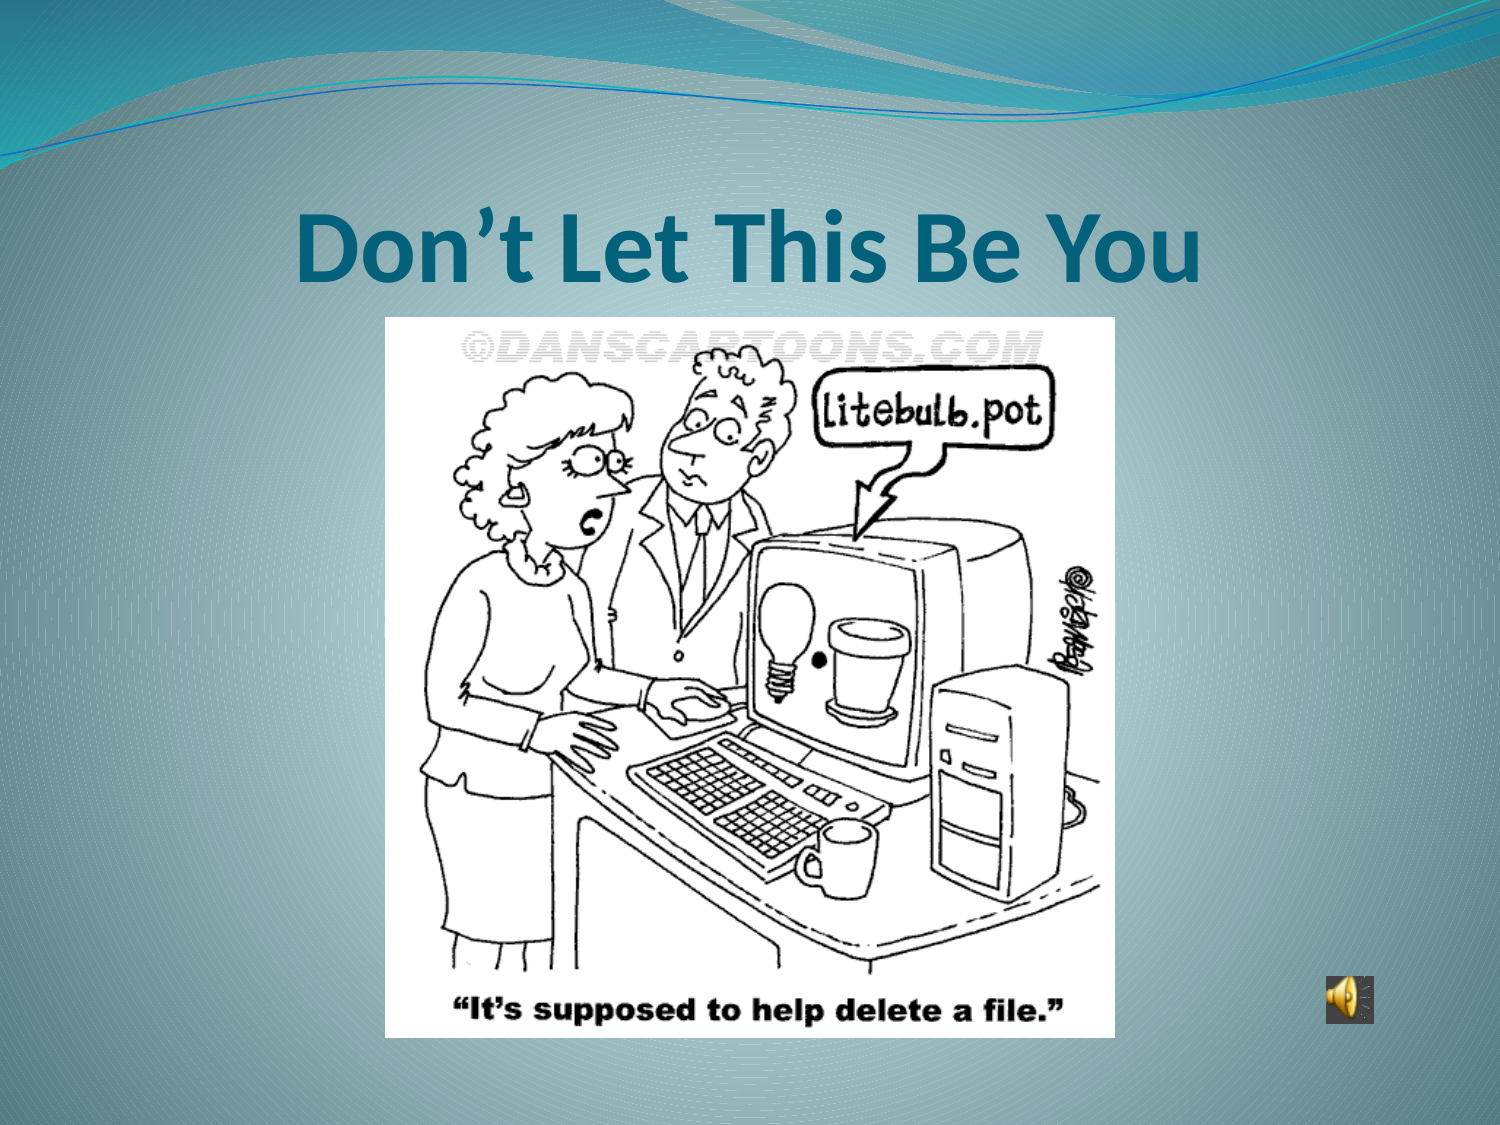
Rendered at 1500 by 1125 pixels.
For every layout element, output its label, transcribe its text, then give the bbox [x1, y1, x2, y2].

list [385, 317, 1115, 1038]
picture [1324, 974, 1376, 1026]
title Don’t Let This Be You [75, 115, 1425, 303]
